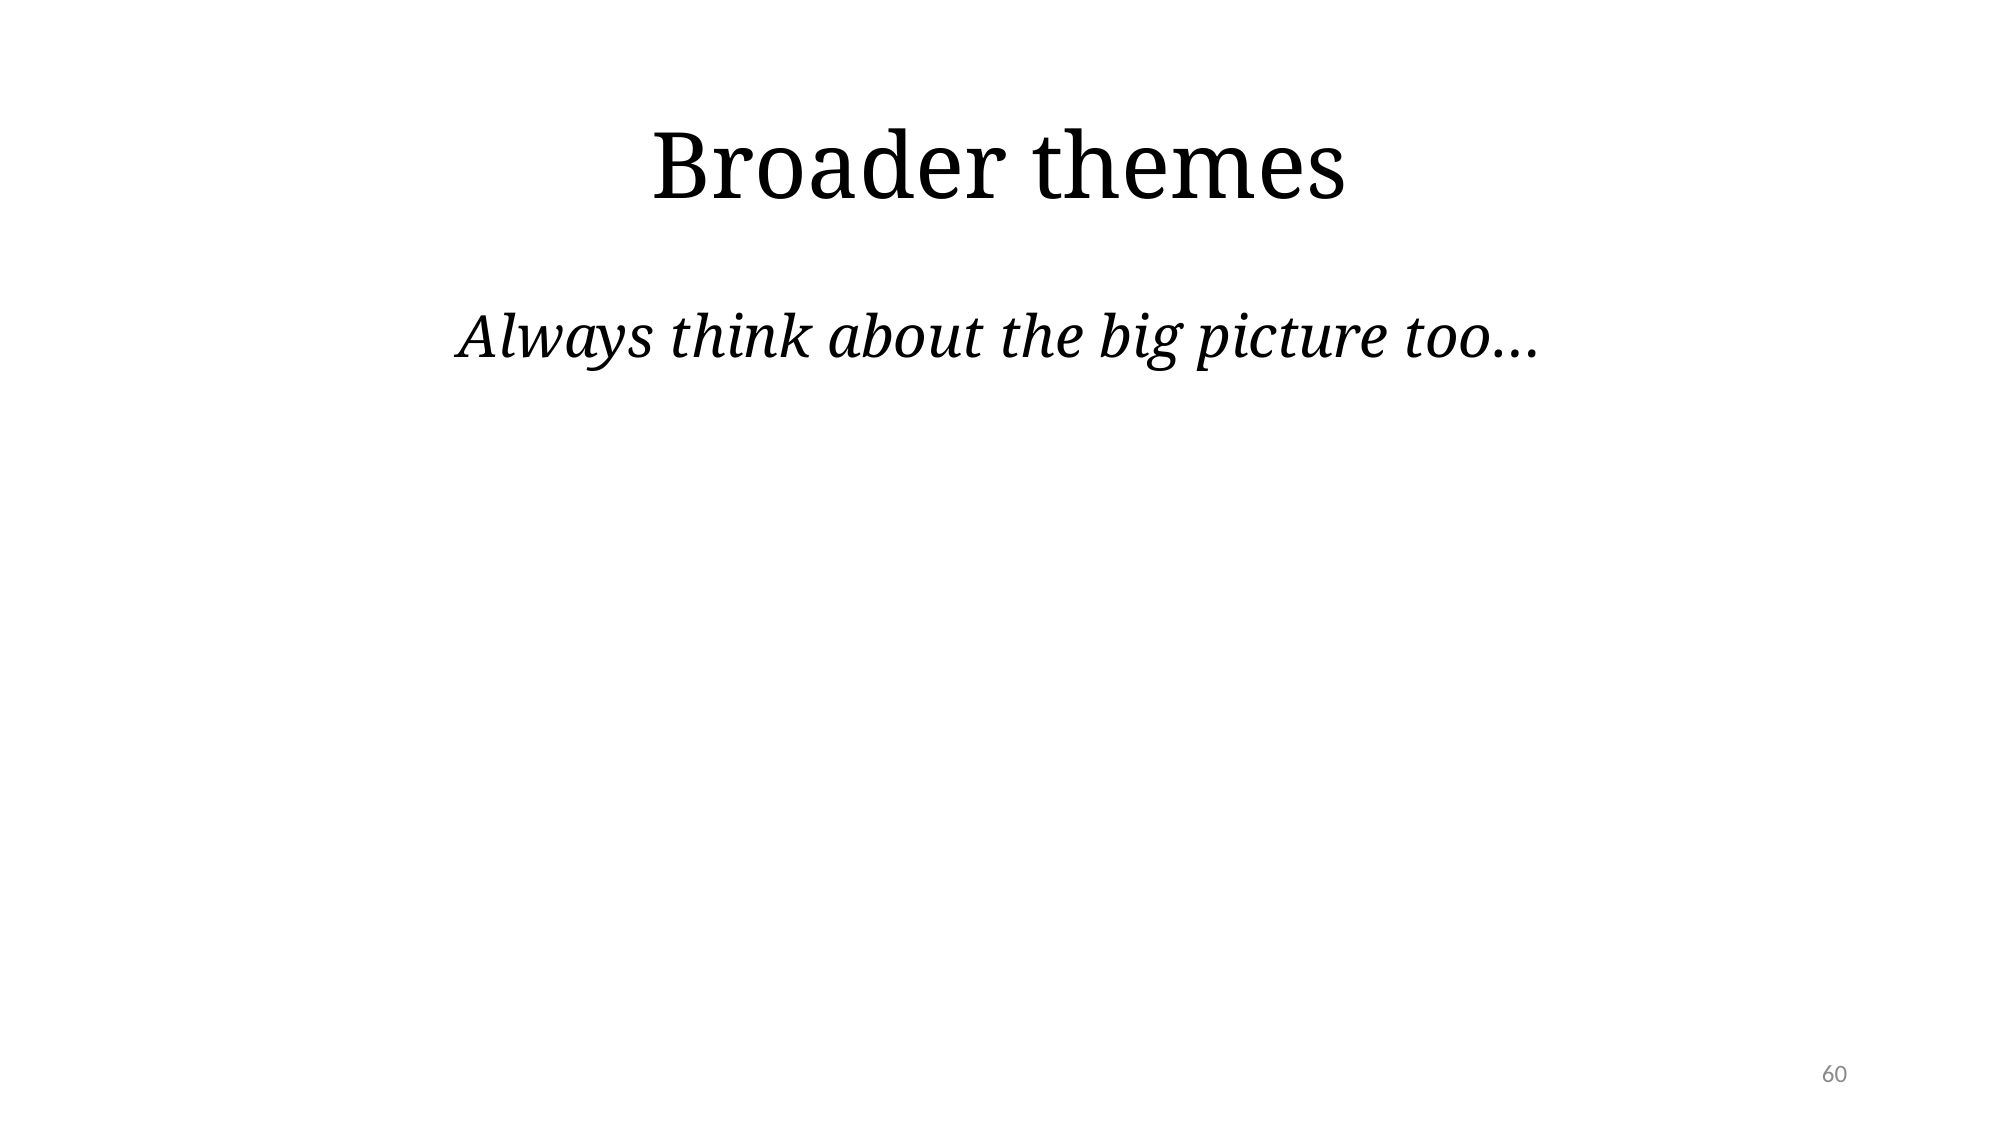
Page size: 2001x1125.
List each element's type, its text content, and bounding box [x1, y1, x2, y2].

title Broader themes [137, 59, 1863, 278]
slide_number 60 [1412, 1042, 1863, 1103]
list Always think about the big picture too… [137, 299, 1863, 1014]
